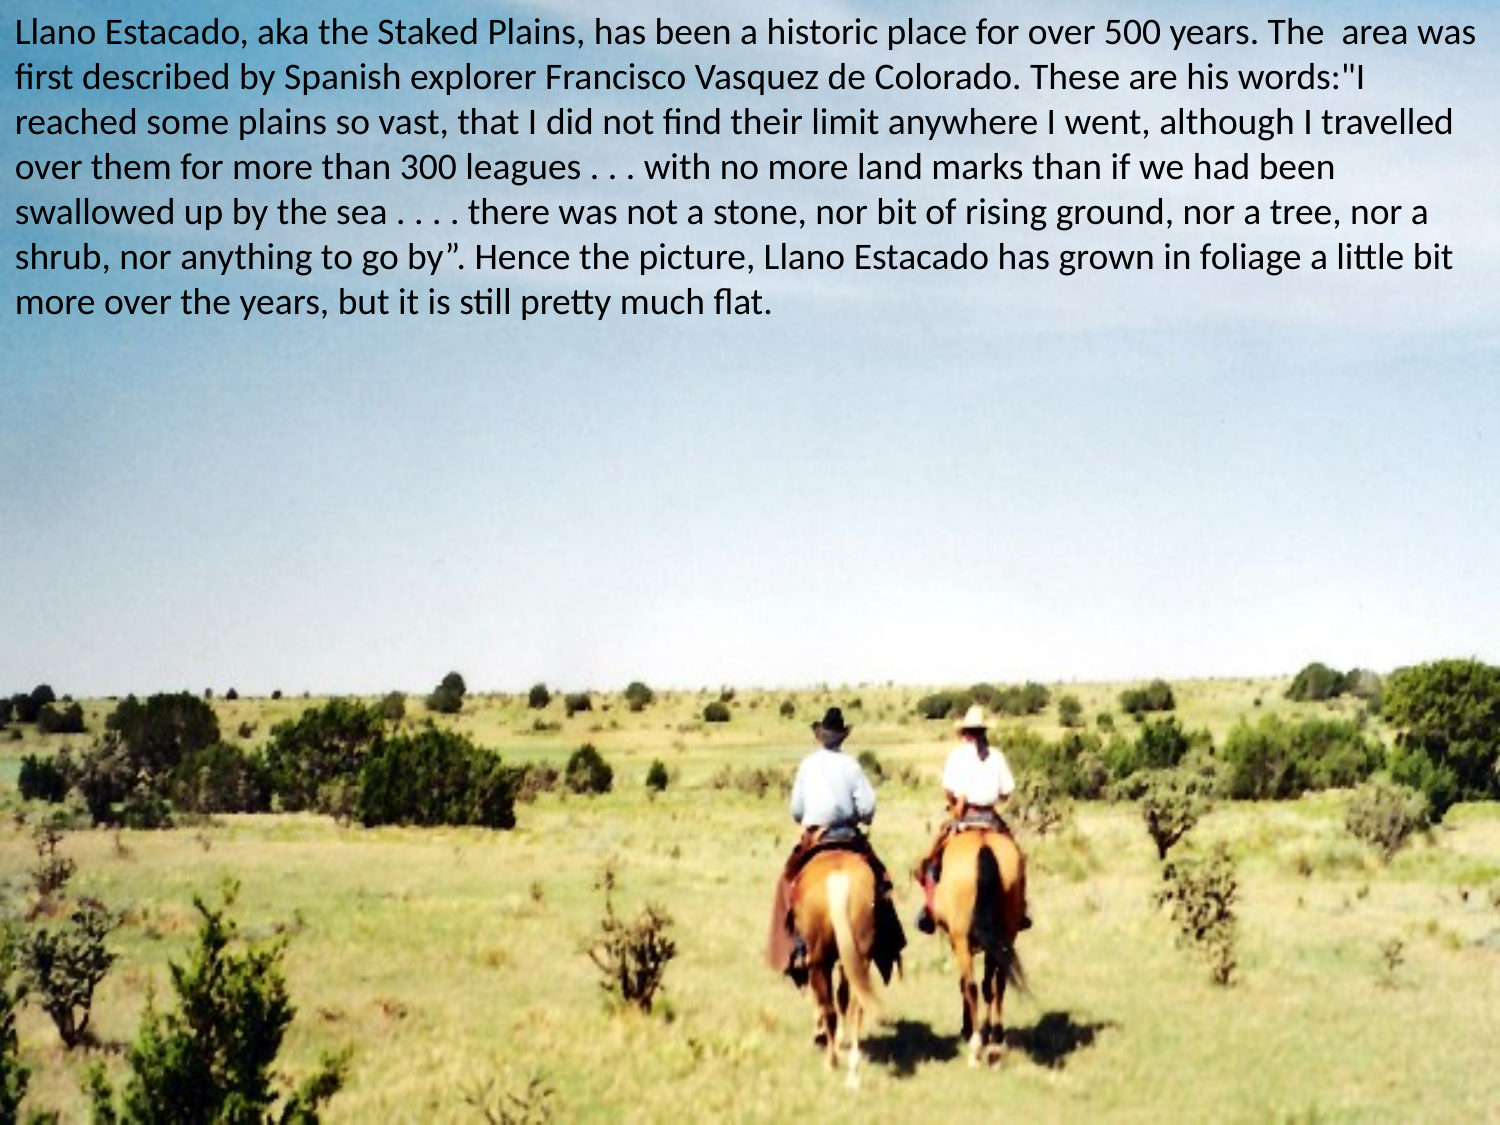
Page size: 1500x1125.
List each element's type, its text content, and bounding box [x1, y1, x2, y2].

picture [0, 330, 1500, 1125]
text_box Llano Estacado, aka the Staked Plains, has been a historic place for over 500 years. The area was first described by Spanish explorer Francisco Vasquez de Colorado. These are his words:"I reached some plains so vast, that I did not find their limit anywhere I went, although I travelled over them for more than 300 leagues . . . with no more land marks than if we had been swallowed up by the sea . . . . there was not a stone, nor bit of rising ground, nor a tree, nor a shrub, nor anything to go by”. Hence the picture, Llano Estacado has grown in foliage a little bit more over the years, but it is still pretty much flat. [0, 0, 1500, 330]
